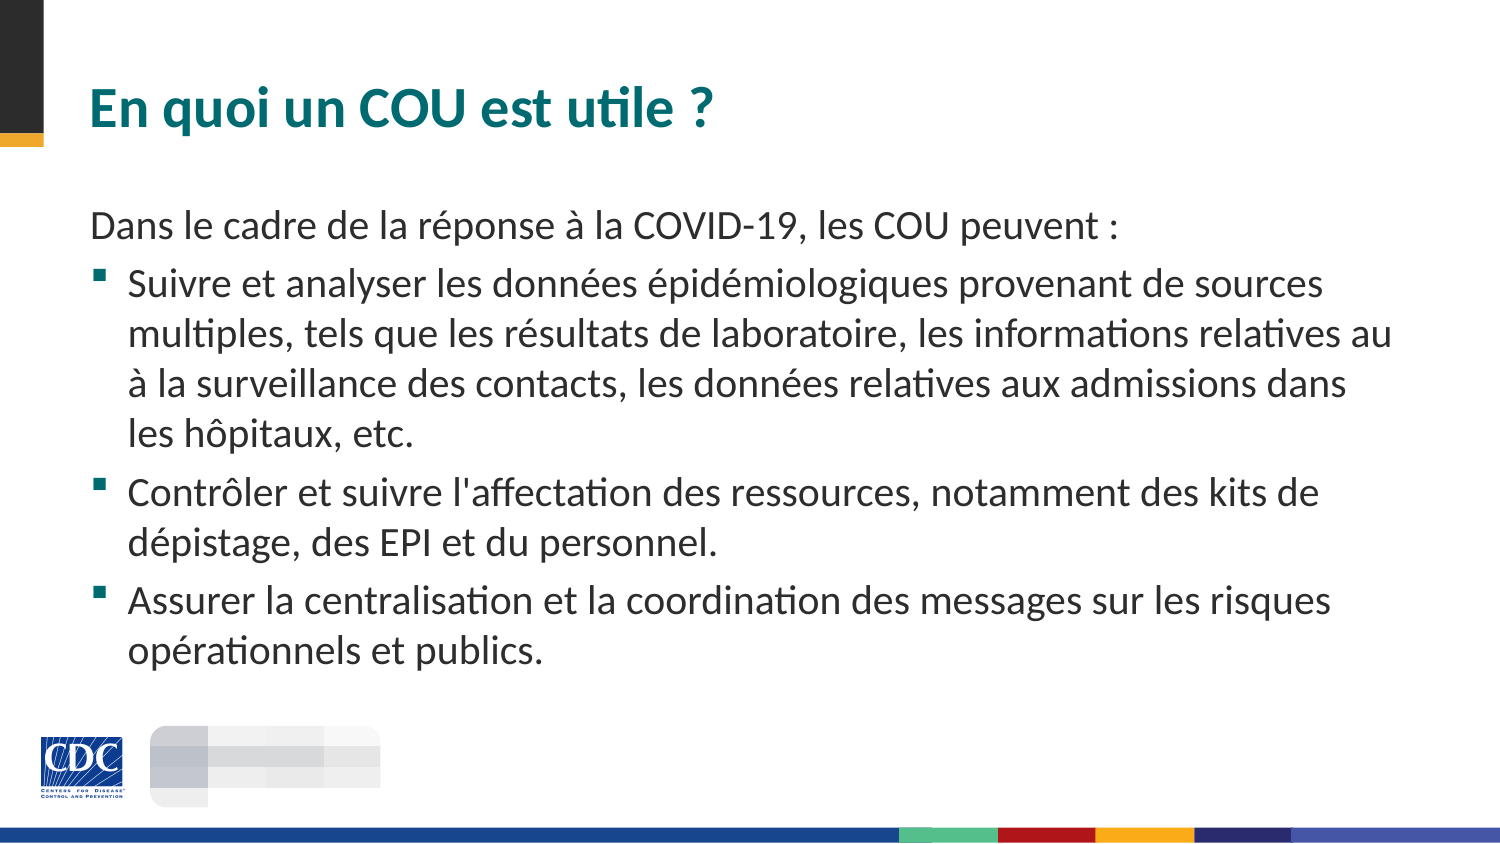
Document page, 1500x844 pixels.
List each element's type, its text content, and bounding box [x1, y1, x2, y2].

title En quoi un COU est utile ? [75, 33, 1425, 147]
list Dans le cadre de la réponse à la COVID-19, les COU peuvent : Suivre et analyser les données épidémiologiques provenant de sources multiples, tels que les résultats de laboratoire, les informations relatives au à la surveillance des contacts, les données relatives aux admissions dans les hôpitaux, etc. Contrôler et suivre l'affectation des ressources, notamment des kits de dépistage, des EPI et du personnel. Assurer la centralisation et la coordination des messages sur les risques opérationnels et publics. [75, 190, 1414, 739]
picture [41, 737, 125, 798]
